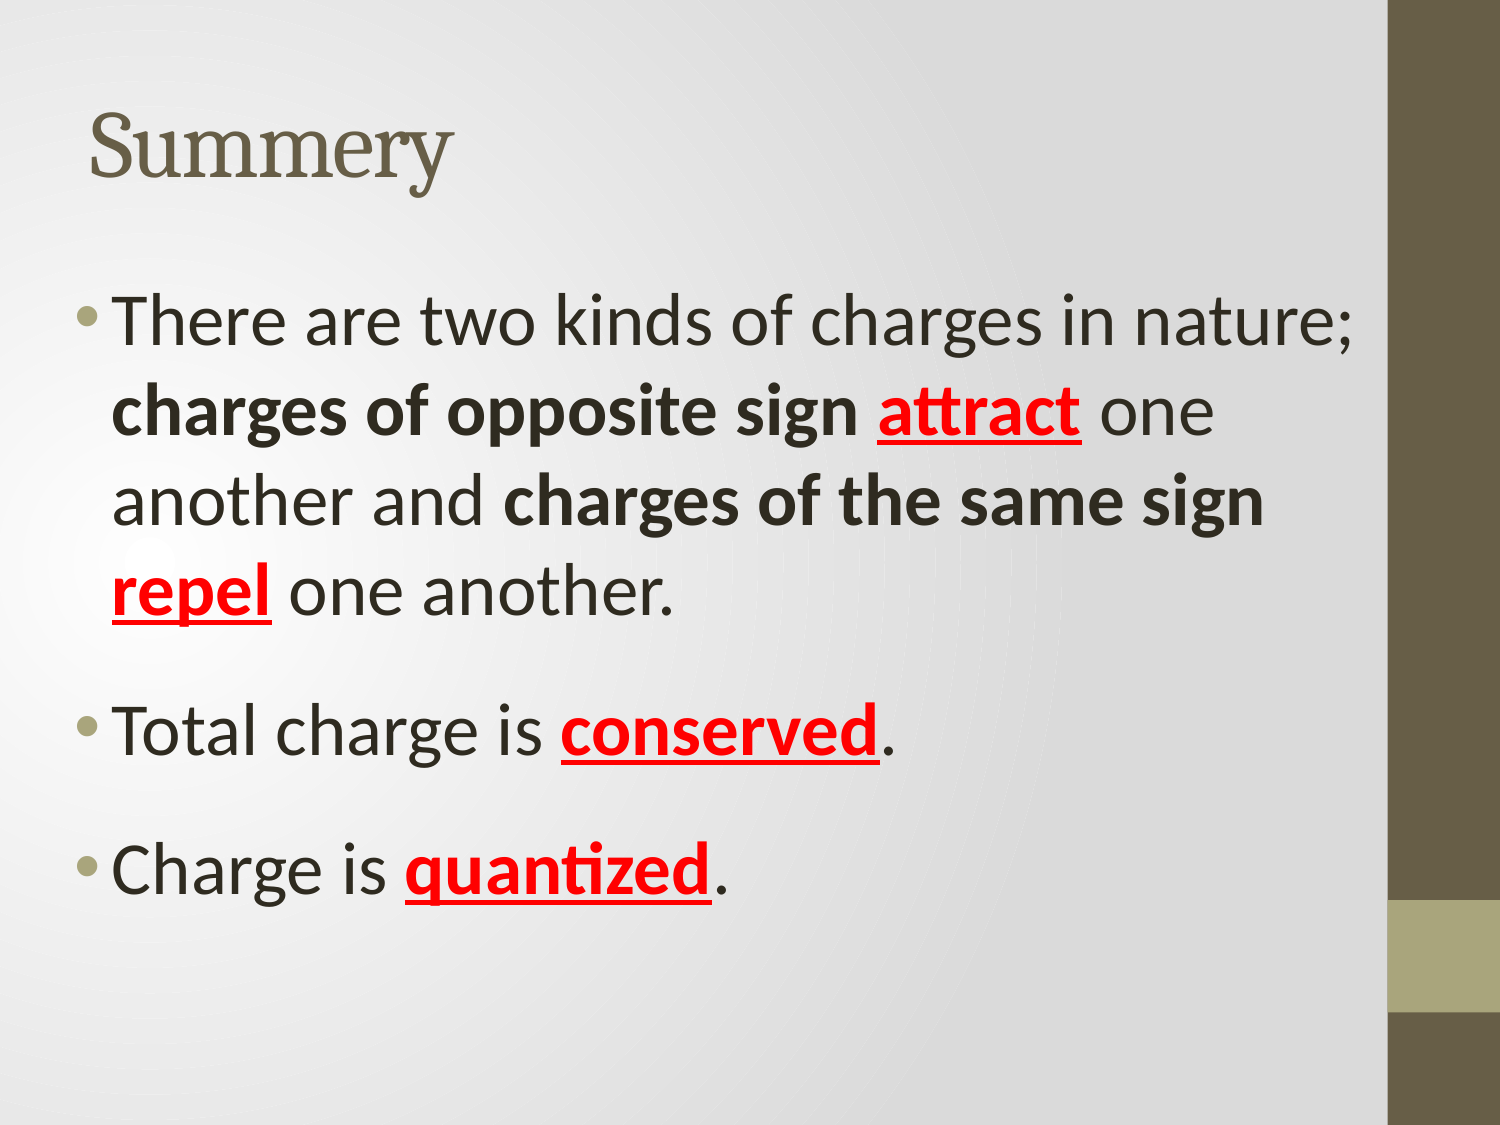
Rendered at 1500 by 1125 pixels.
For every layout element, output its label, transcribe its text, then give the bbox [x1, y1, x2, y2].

title Summery [75, 45, 1325, 233]
list There are two kinds of charges in nature; charges of opposite sign attract one another and charges of the same sign repel one another. Total charge is conserved. Charge is quantized. [40, 262, 1378, 1050]
